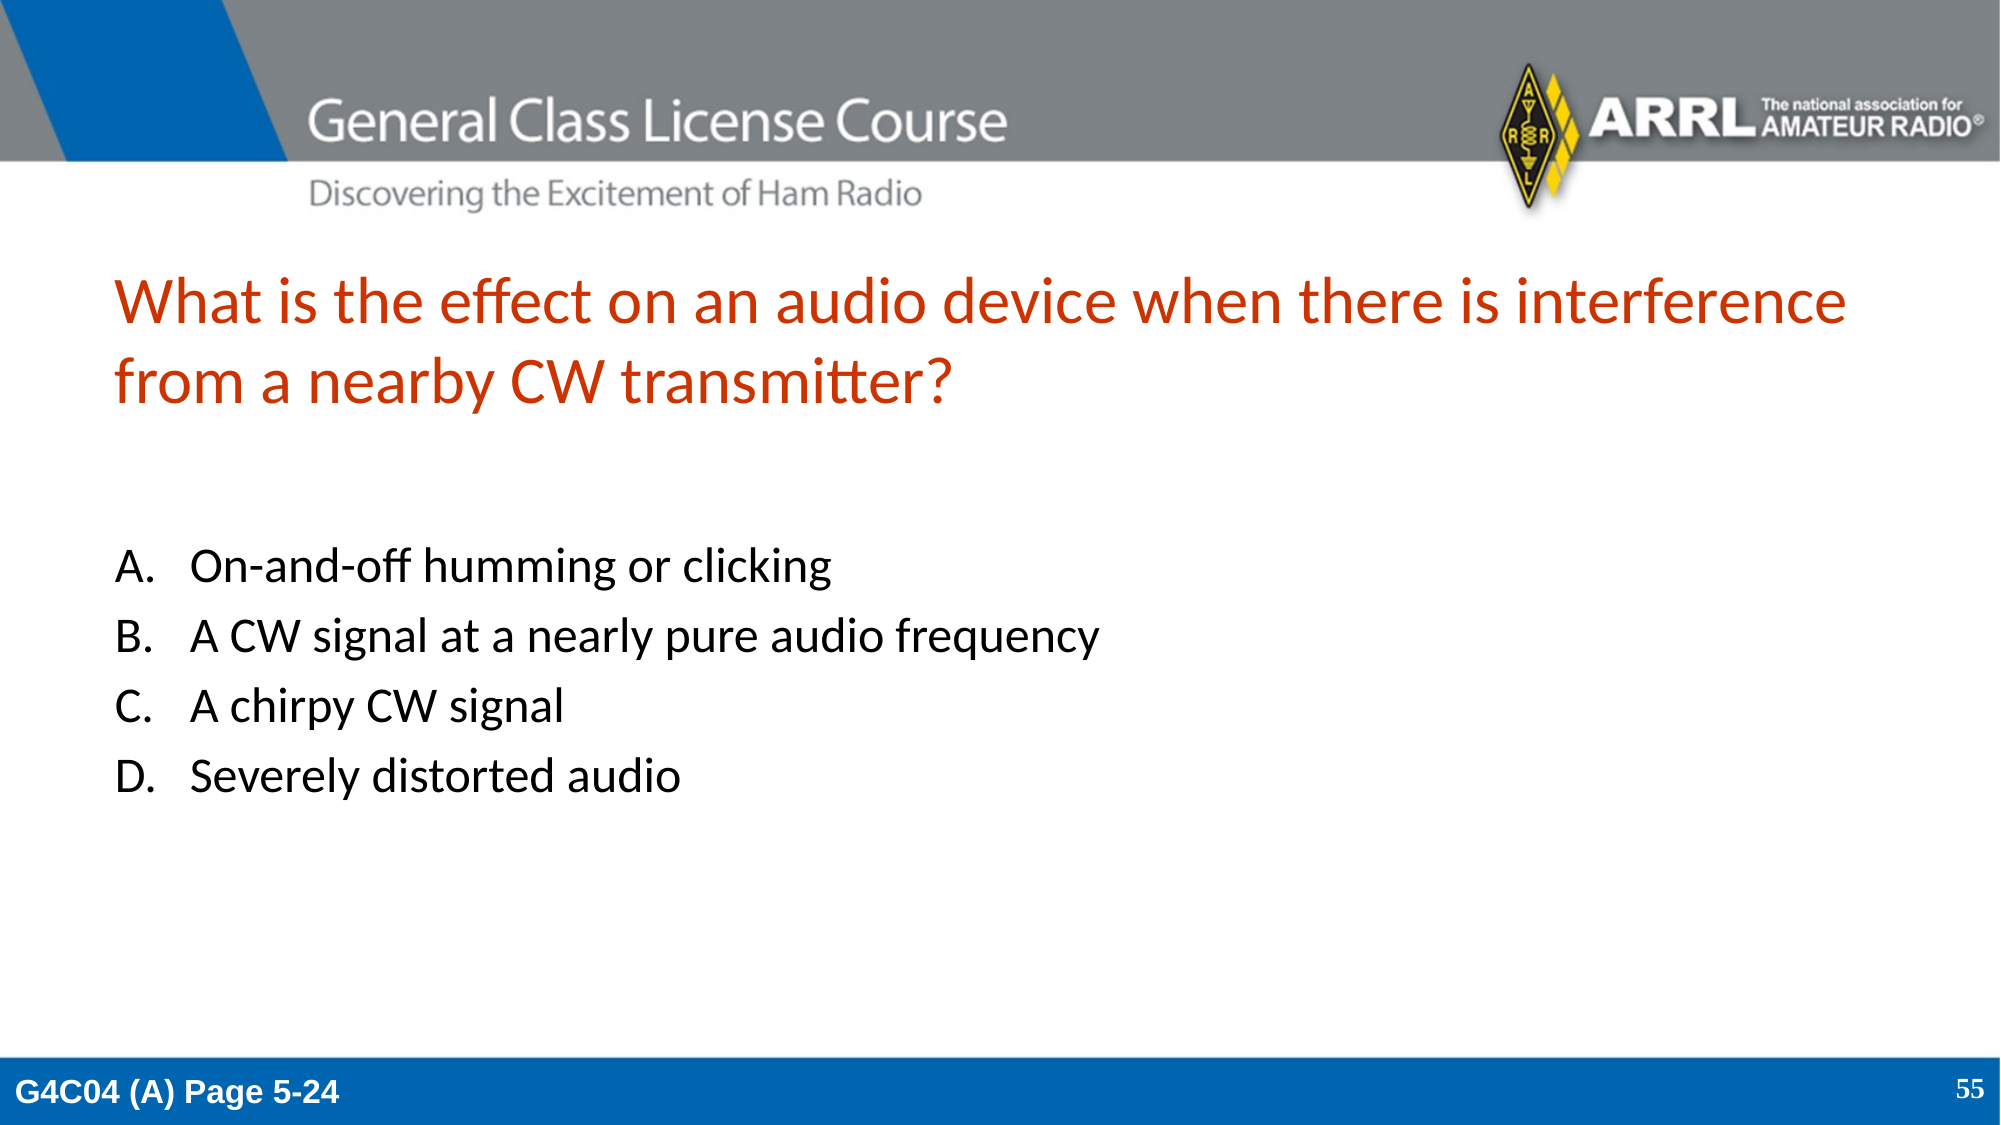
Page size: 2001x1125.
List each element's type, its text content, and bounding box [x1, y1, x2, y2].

title What is the effect on an audio device when there is interference from a nearby CW transmitter? [99, 249, 1900, 468]
text_box 55 [1875, 1062, 2000, 1113]
text_box G4C04 (A) Page 5-24 [0, 1062, 1313, 1118]
picture [0, 0, 2001, 1125]
list On-and-off humming or clicking A CW signal at a nearly pure audio frequency A chirpy CW signal Severely distorted audio [99, 525, 1900, 1005]
